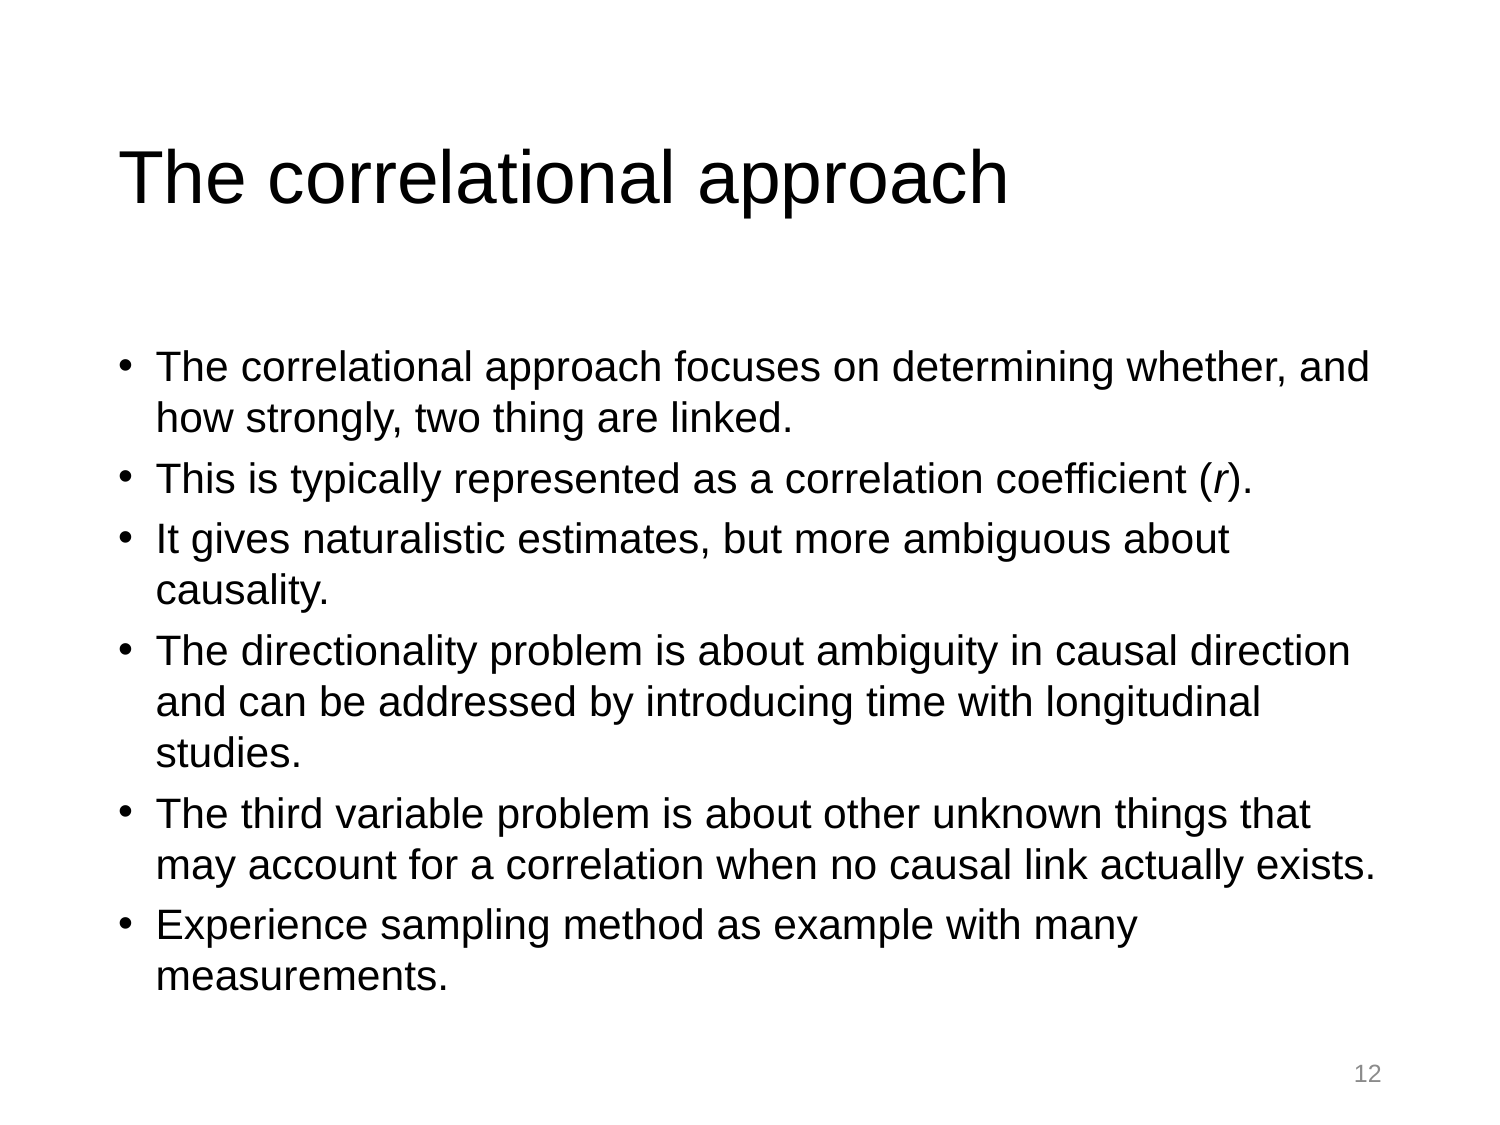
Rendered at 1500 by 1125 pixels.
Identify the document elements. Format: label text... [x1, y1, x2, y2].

list The correlational approach focuses on determining whether, and how strongly, two thing are linked. This is typically represented as a correlation coefficient (r). It gives naturalistic estimates, but more ambiguous about causality. The directionality problem is about ambiguity in causal direction and can be addressed by introducing time with longitudinal studies. The third variable problem is about other unknown things that may account for a correlation when no causal link actually exists. Experience sampling method as example with many measurements. [103, 331, 1397, 1013]
title The correlational approach [103, 70, 1397, 288]
slide_number 12 [1059, 1042, 1397, 1103]
